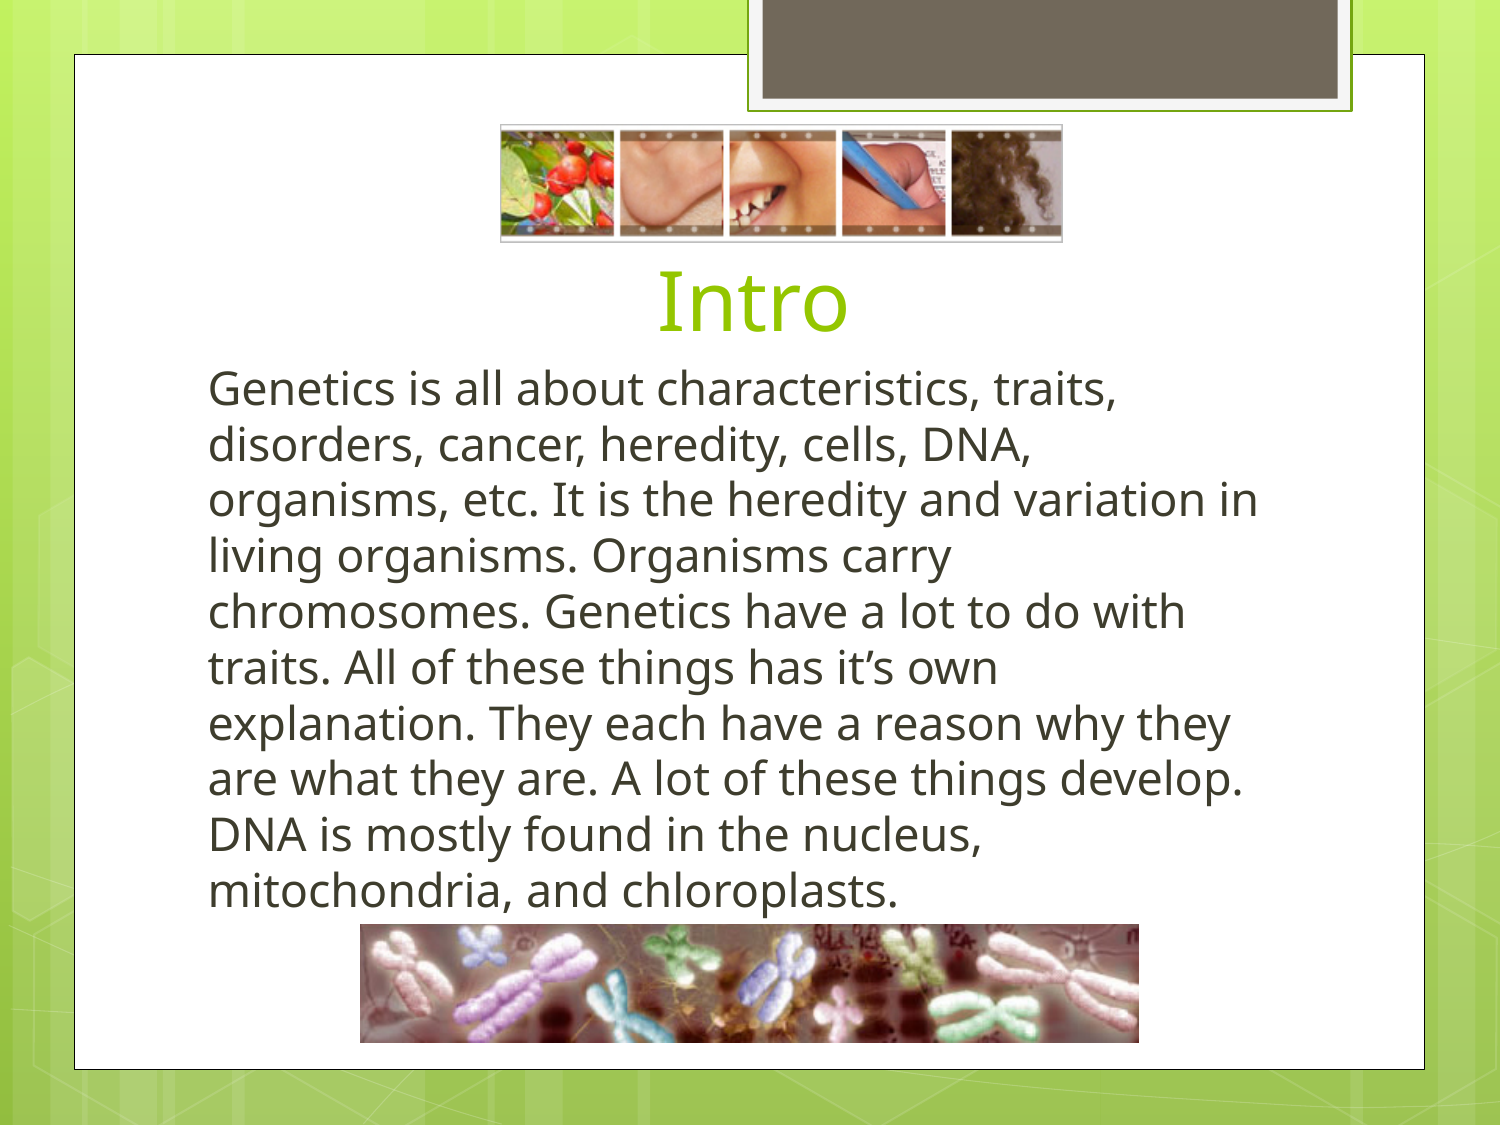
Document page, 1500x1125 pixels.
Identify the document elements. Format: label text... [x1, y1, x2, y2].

picture [360, 924, 1139, 1043]
title Intro [171, 168, 1324, 357]
list Genetics is all about characteristics, traits, disorders, cancer, heredity, cells, DNA, organisms, etc. It is the heredity and variation in living organisms. Organisms carry chromosomes. Genetics have a lot to do with traits. All of these things has it’s own explanation. They each have a reason why they are what they are. A lot of these things develop. DNA is mostly found in the nucleus, mitochondria, and chloroplasts. [174, 351, 1287, 927]
picture [499, 124, 1063, 243]
